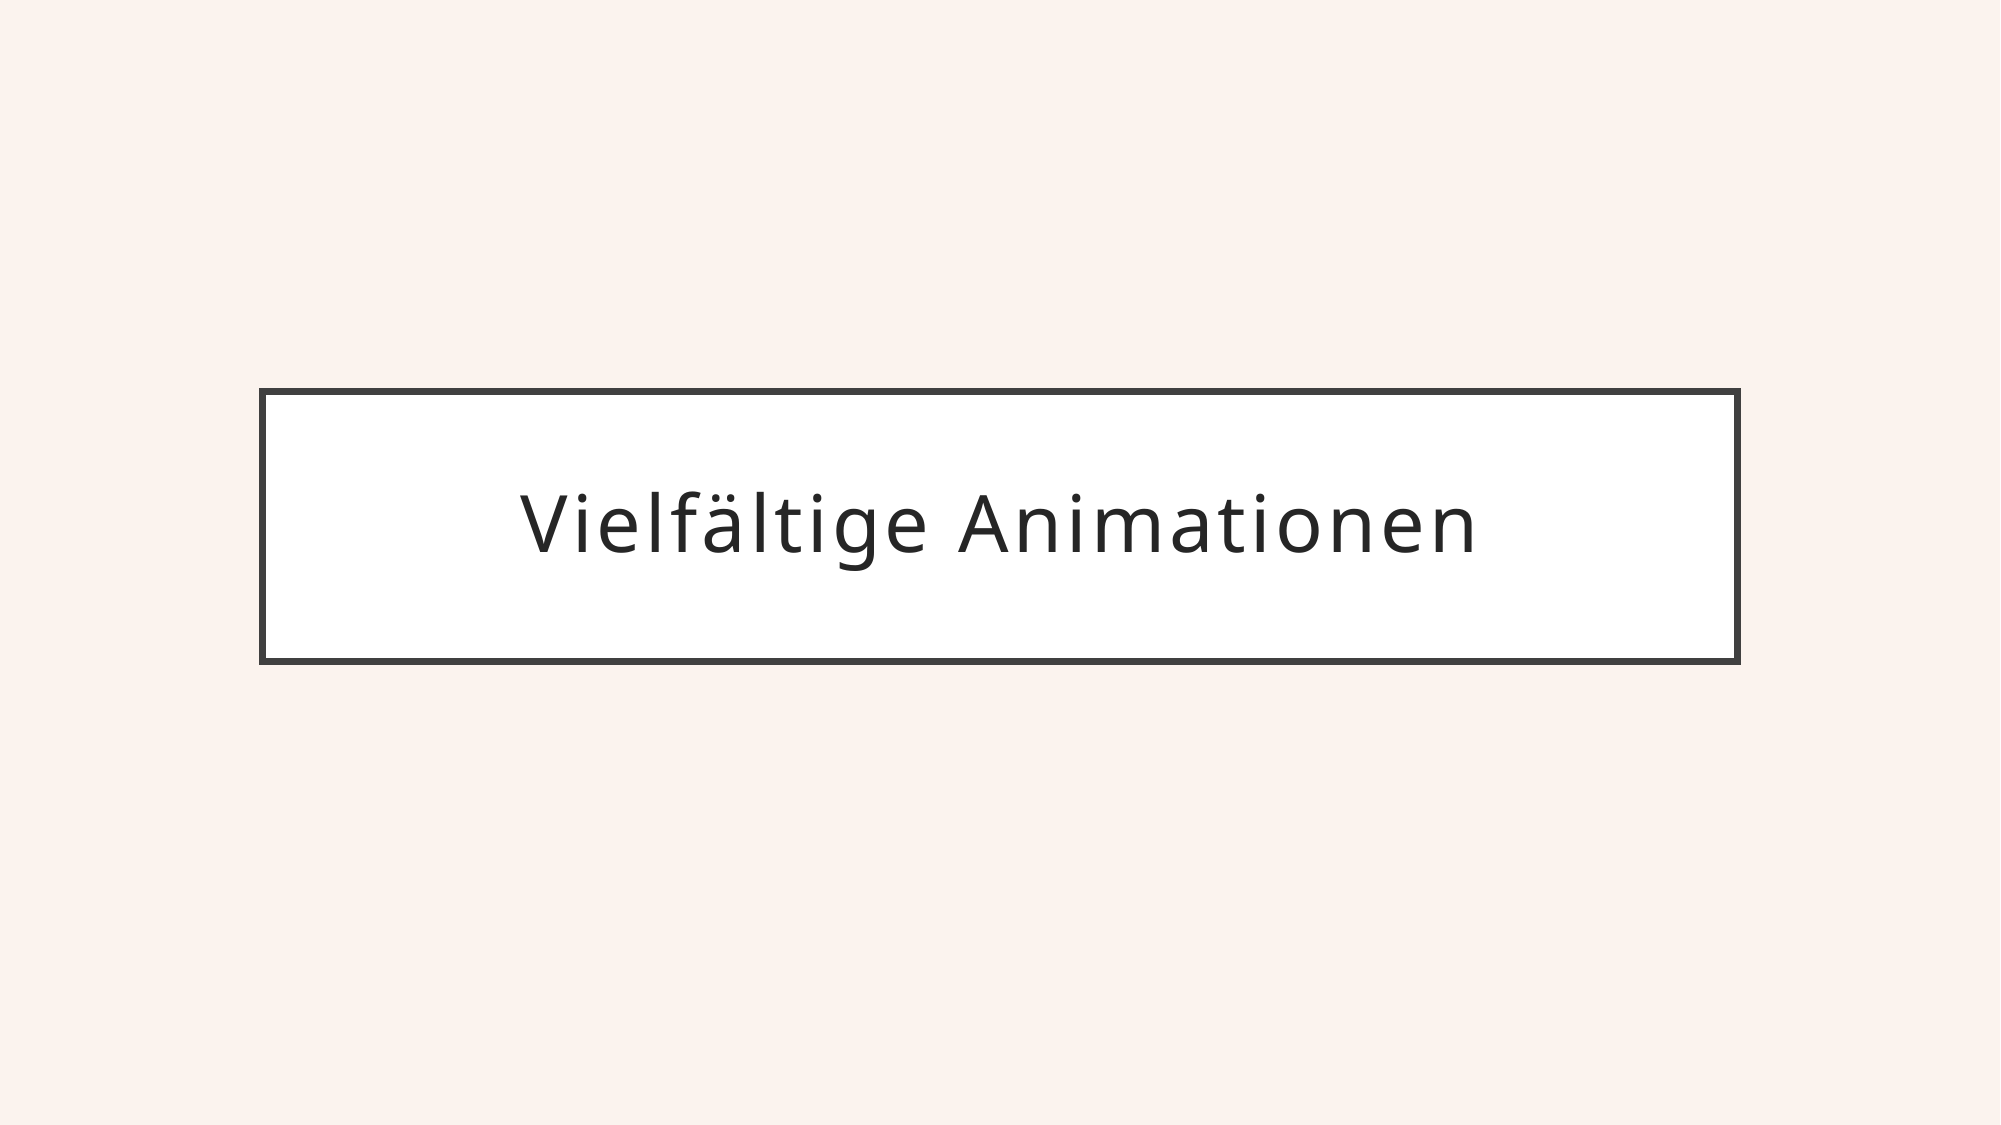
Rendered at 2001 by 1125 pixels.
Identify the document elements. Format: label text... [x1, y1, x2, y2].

title Vielfältige Animationen [259, 388, 1741, 665]
